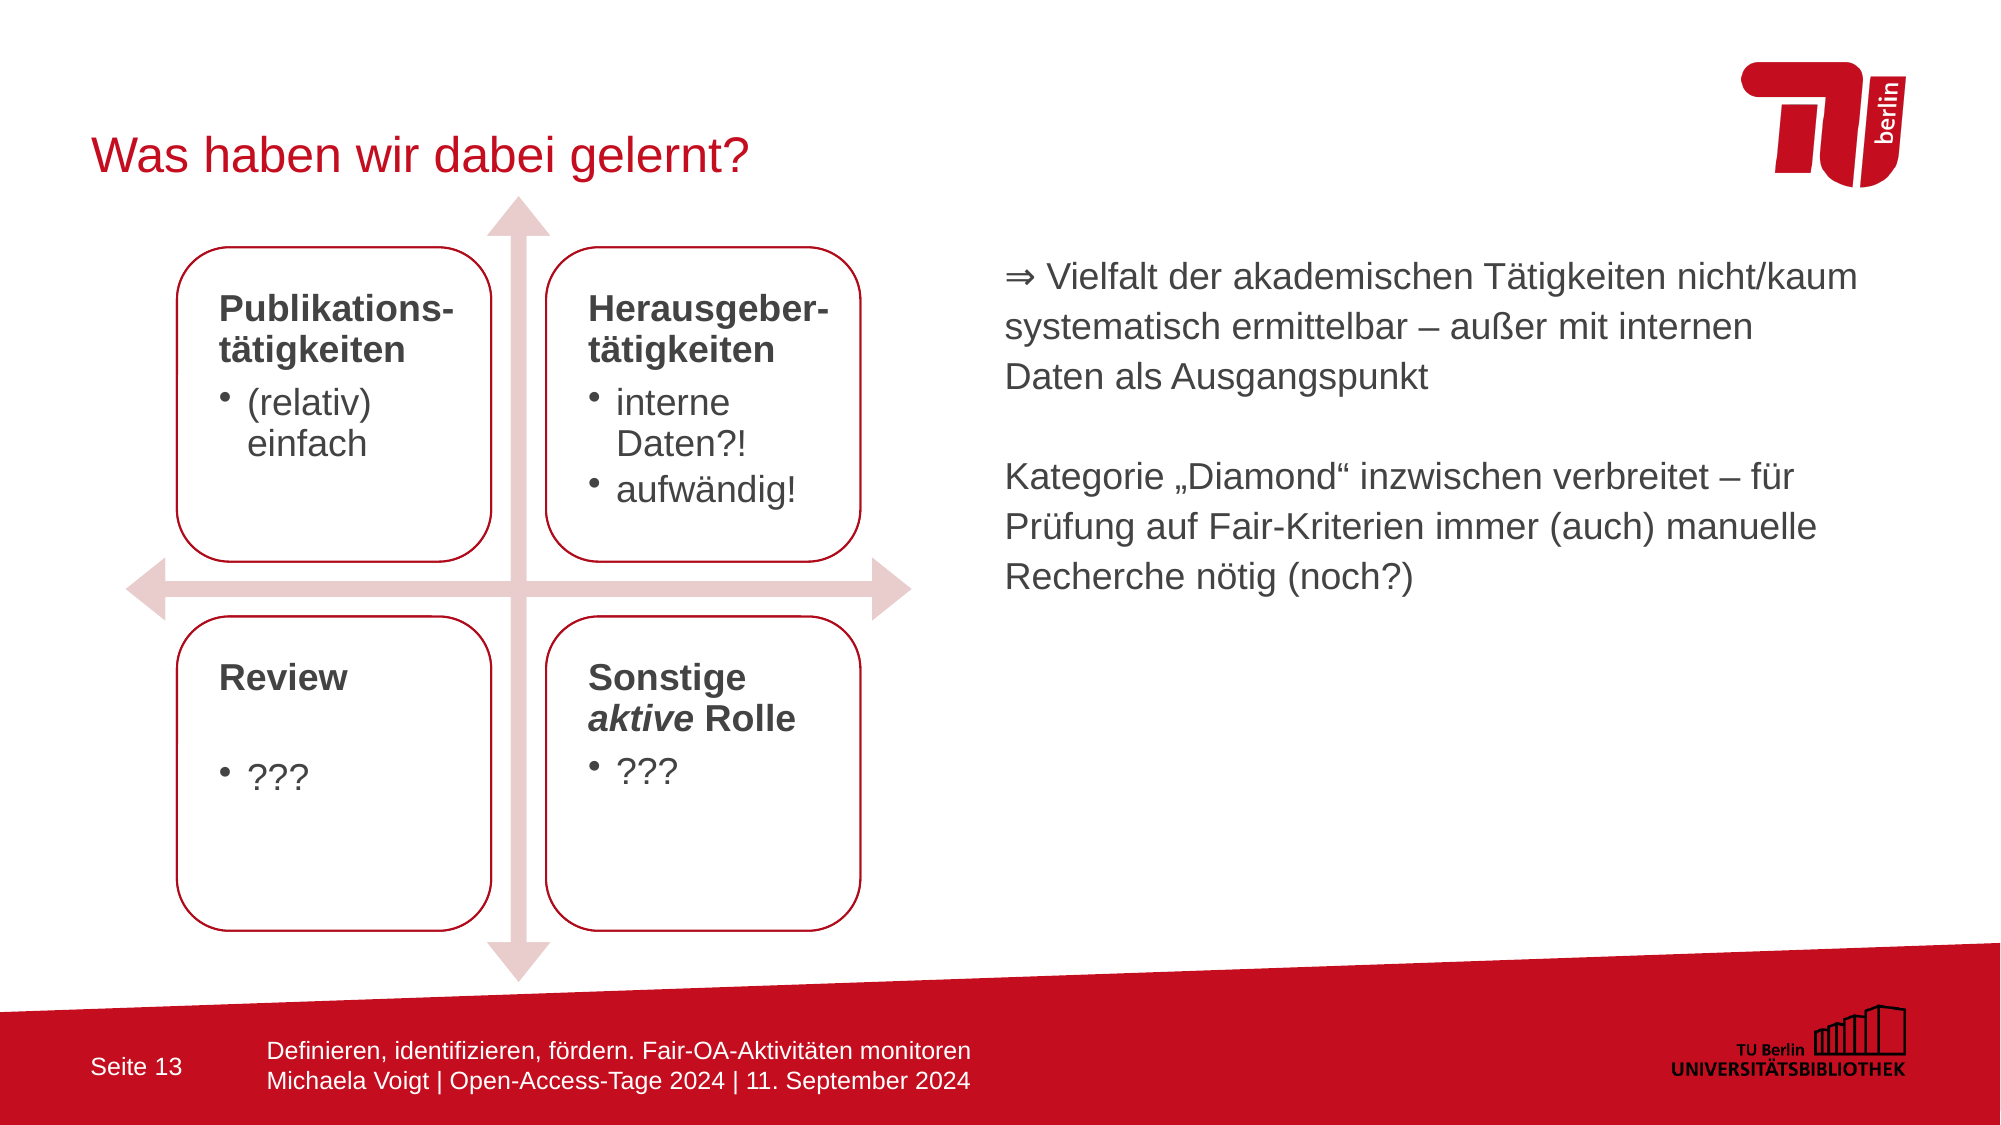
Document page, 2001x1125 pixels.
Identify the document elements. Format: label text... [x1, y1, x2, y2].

list ⇒ Vielfalt der akademischen Tätigkeiten nicht/kaum systematisch ermittelbar – außer mit internen Daten als Ausgangspunkt Kategorie „Diamond“ inzwischen verbreitet – für Prüfung auf Fair-Kriterien immer (auch) manuelle Recherche nötig (noch?) [1091, 246, 1864, 879]
picture [1672, 1004, 1906, 1076]
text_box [0, 196, 1091, 982]
picture [1741, 62, 1906, 188]
title Was haben wir dabei gelernt? [91, 65, 1455, 183]
